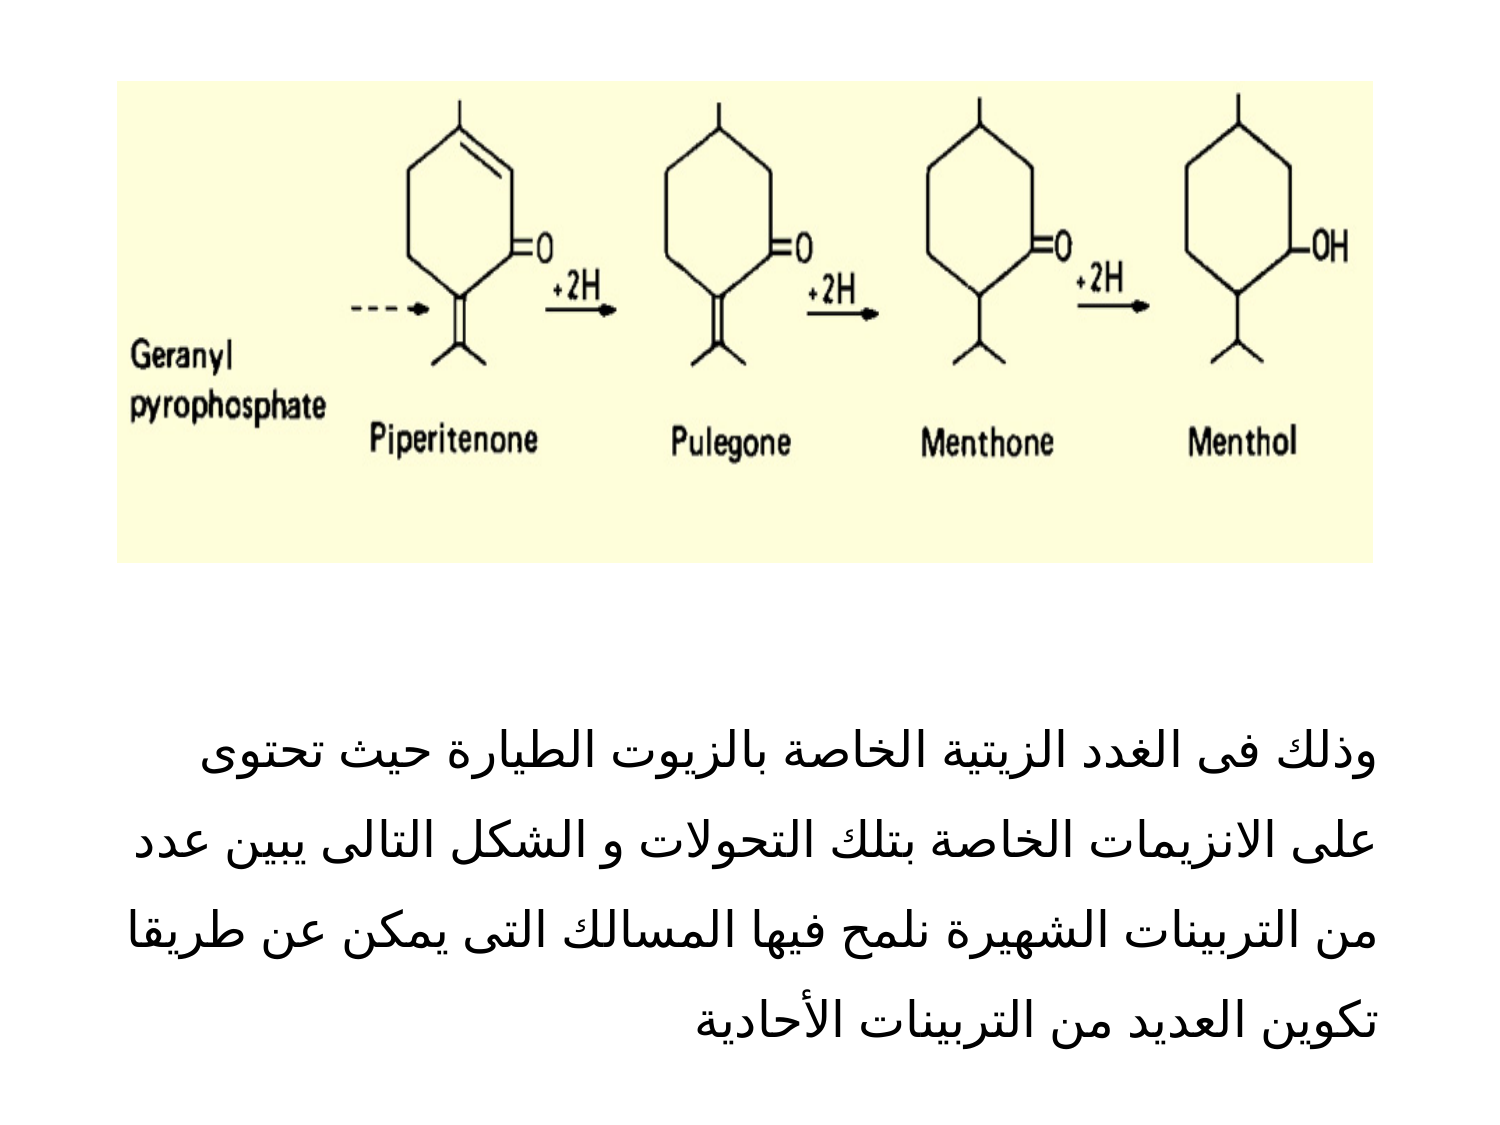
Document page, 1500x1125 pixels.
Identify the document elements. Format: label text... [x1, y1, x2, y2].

picture [116, 81, 1373, 563]
text_box وذلك فى الغدد الزيتية الخاصة بالزيوت الطيارة حيث تحتوى على الانزيمات الخاصة بتلك التحولات و الشكل التالى يبين عدد من التربينات الشهيرة نلمح فيها المسالك التى يمكن عن طريقا تكوين العديد من التربينات الأحادية [93, 679, 1395, 1055]
